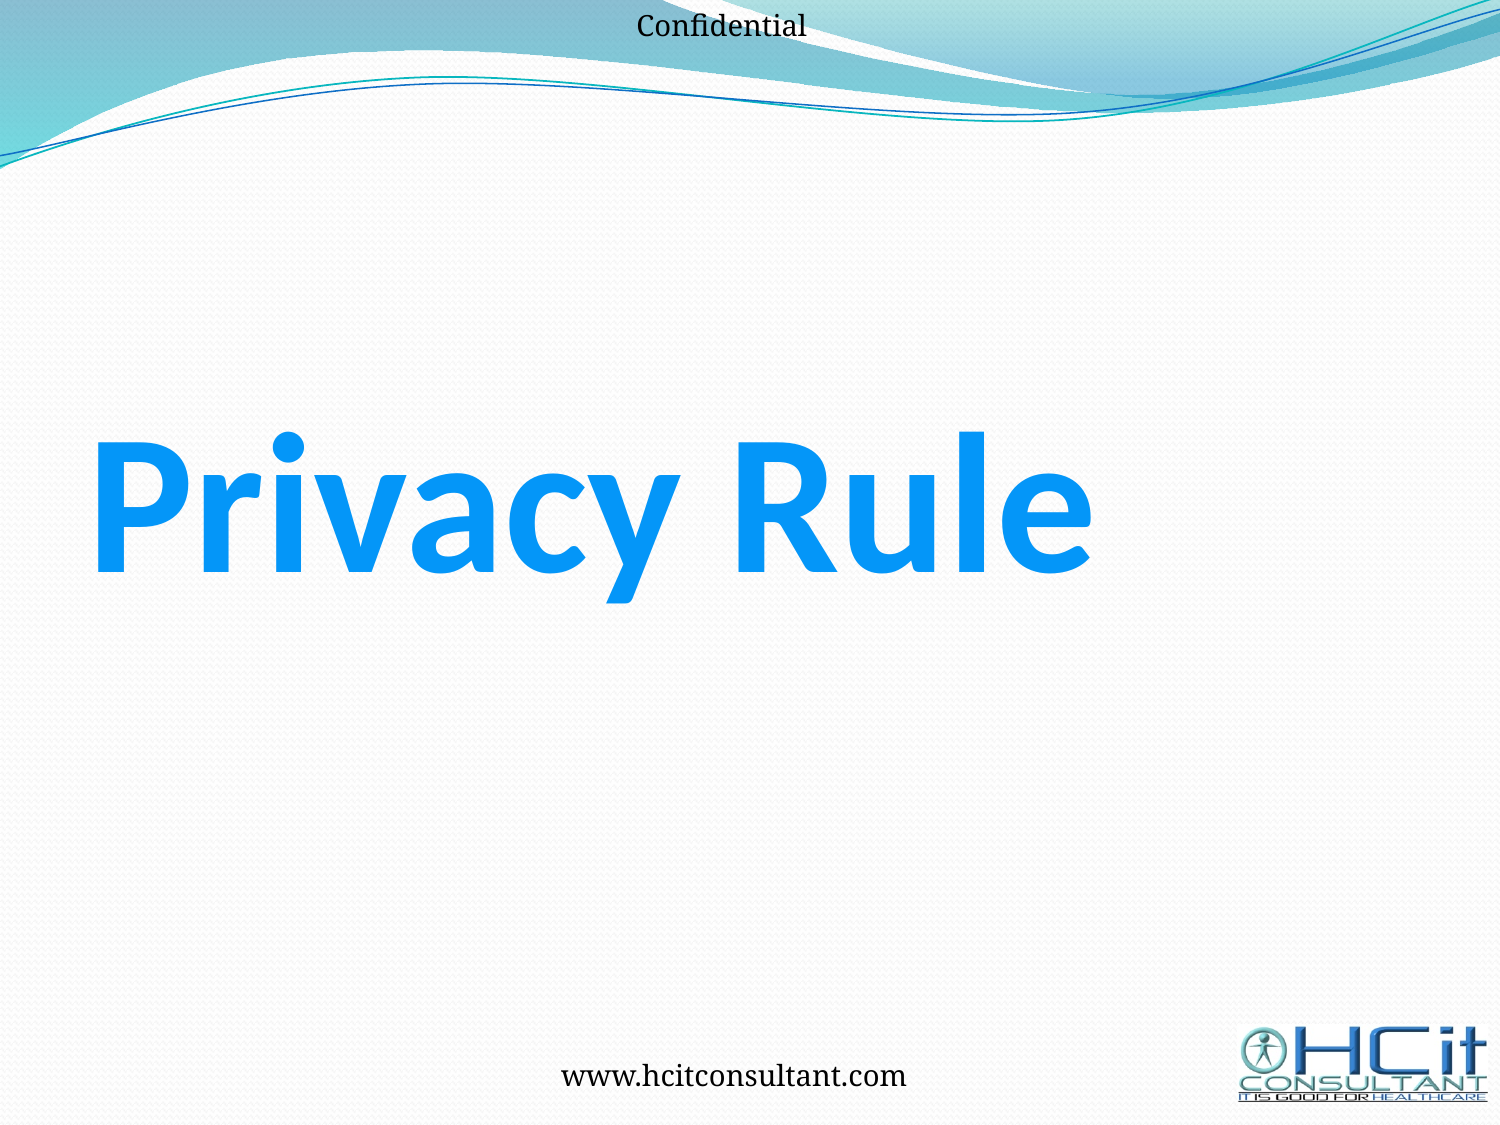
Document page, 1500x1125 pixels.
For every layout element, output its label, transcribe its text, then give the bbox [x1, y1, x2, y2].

slide_number 12 [1299, 1042, 1425, 1103]
picture [1237, 1024, 1488, 1104]
title Privacy Rule [87, 424, 1438, 613]
